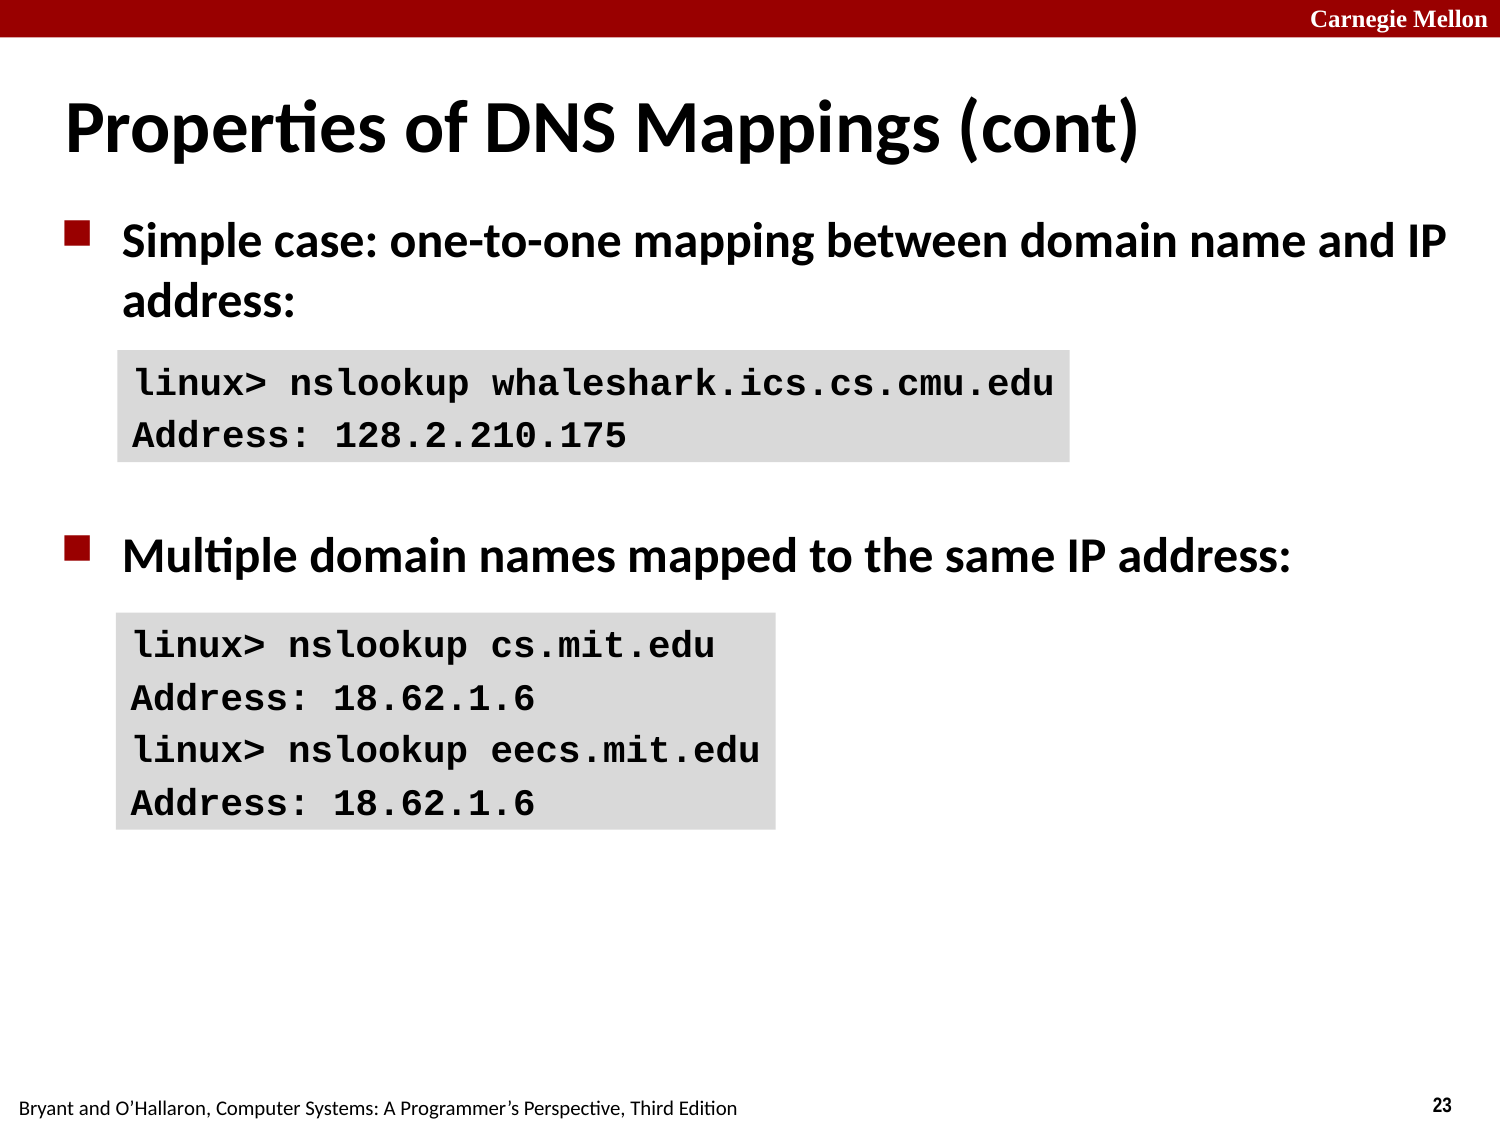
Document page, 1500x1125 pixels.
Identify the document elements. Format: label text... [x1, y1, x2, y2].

text_box linux> nslookup cs.mit.edu Address: 18.62.1.6 linux> nslookup eecs.mit.edu Address: 18.62.1.6 [115, 612, 776, 830]
text_box linux> nslookup whaleshark.ics.cs.cmu.edu Address: 128.2.210.175 [117, 350, 1070, 463]
list Simple case: one-to-one mapping between domain name and IP address: Multiple domain names mapped to the same IP address: [50, 199, 1479, 1088]
title Properties of DNS Mappings (cont) [49, 74, 1296, 170]
